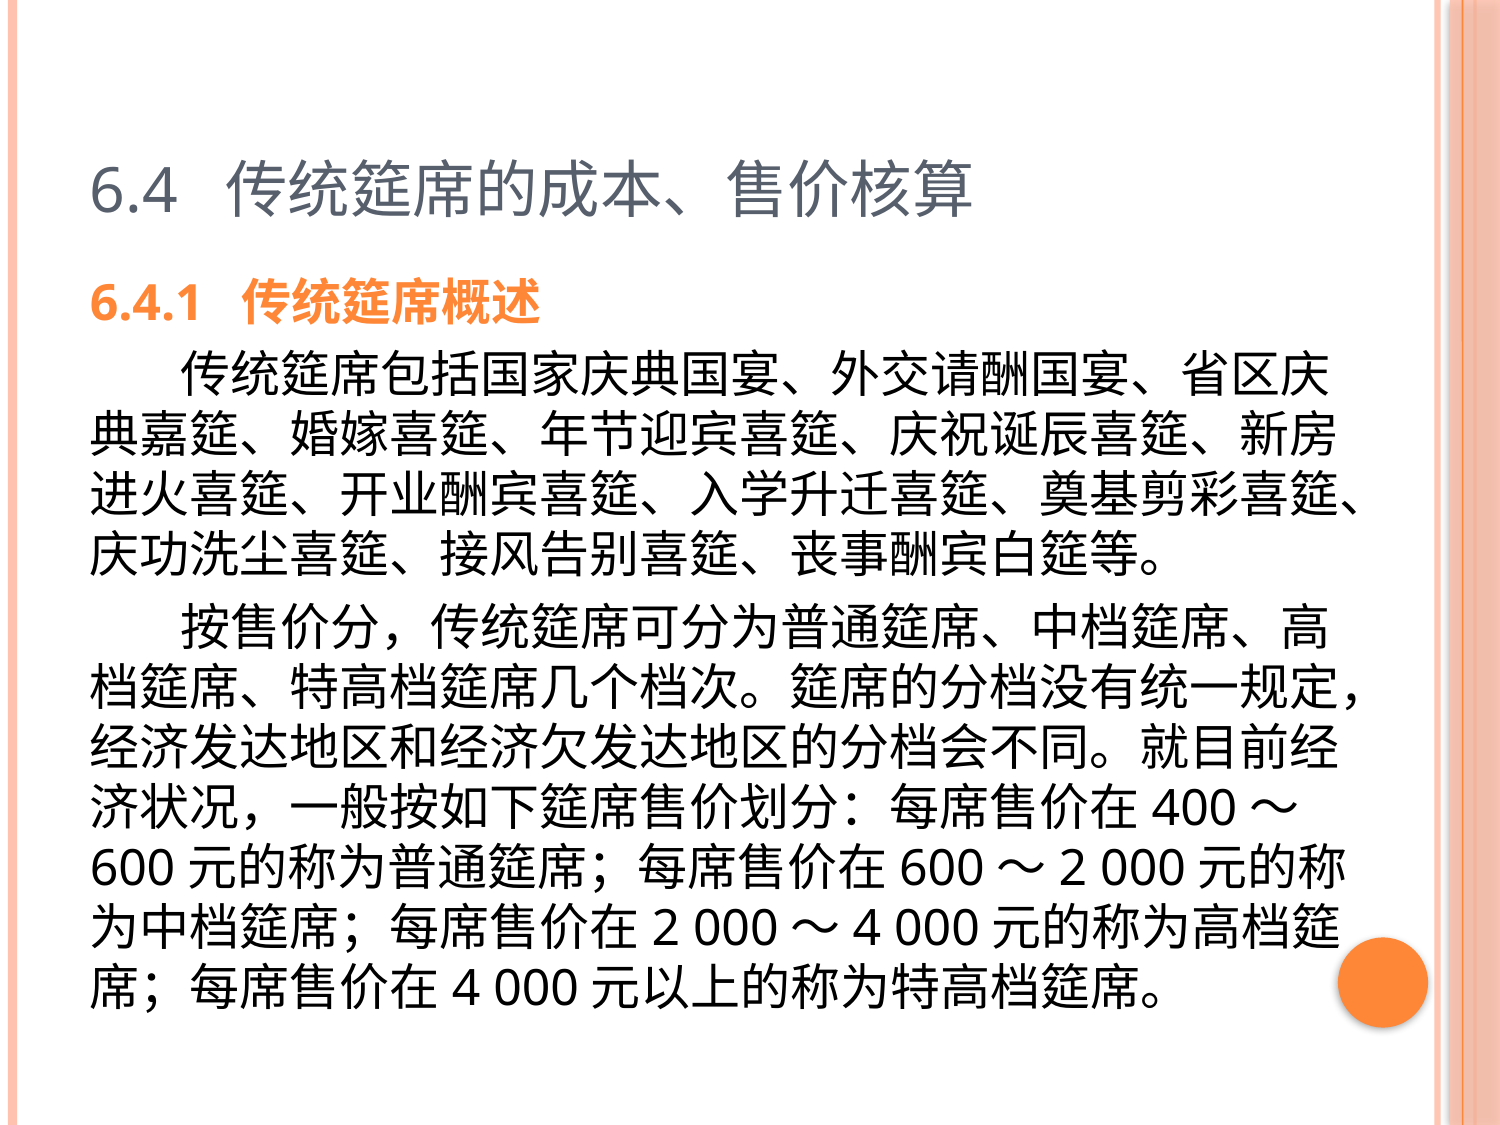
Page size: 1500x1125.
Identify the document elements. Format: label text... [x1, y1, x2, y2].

list 6.4.1 传统筵席概述 传统筵席包括国家庆典国宴、外交请酬国宴、省区庆典嘉筵、婚嫁喜筵、年节迎宾喜筵、庆祝诞辰喜筵、新房进火喜筵、开业酬宾喜筵、入学升迁喜筵、奠基剪彩喜筵、庆功洗尘喜筵、接风告别喜筵、丧事酬宾白筵等。 按售价分，传统筵席可分为普通筵席、中档筵席、高档筵席、特高档筵席几个档次。筵席的分档没有统一规定，经济发达地区和经济欠发达地区的分档会不同。就目前经济状况，一般按如下筵席售价划分：每席售价在400～600元的称为普通筵席；每席售价在600～2 000元的称为中档筵席；每席售价在2 000～4 000元的称为高档筵席；每席售价在4 000元以上的称为特高档筵席。 [74, 262, 1371, 1063]
title 6.4 传统筵席的成本、售价核算 [75, 45, 1300, 233]
